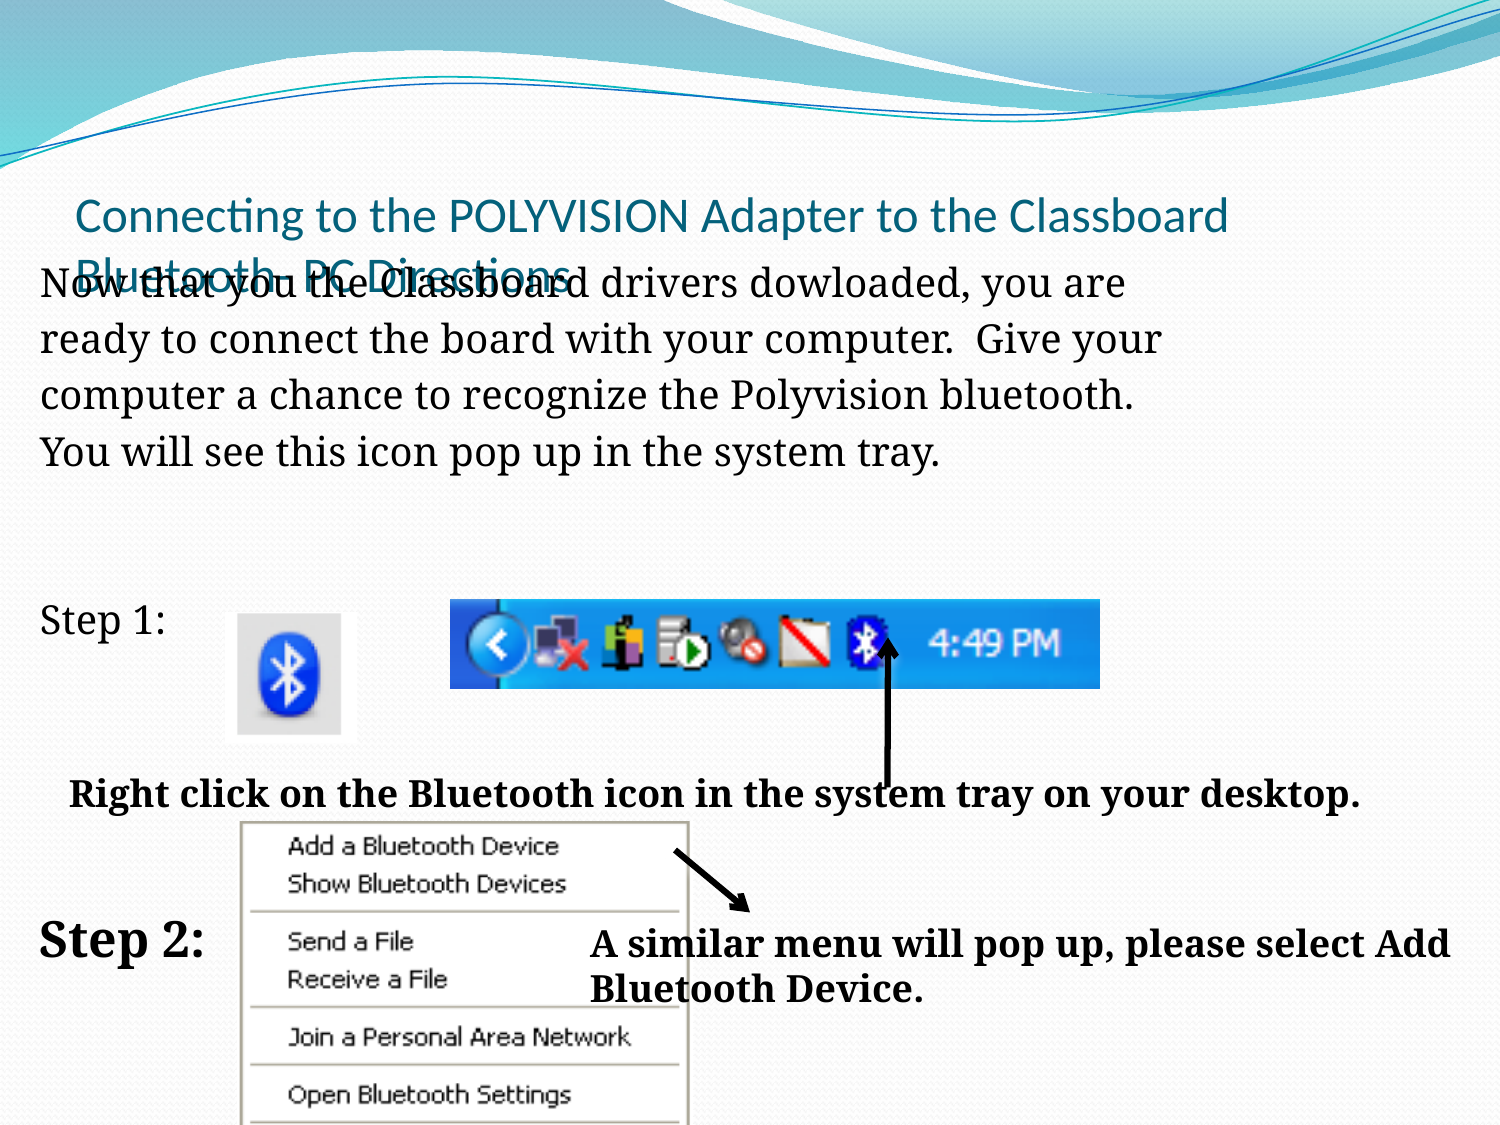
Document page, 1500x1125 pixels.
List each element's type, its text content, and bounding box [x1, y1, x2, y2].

picture [224, 612, 357, 743]
picture [237, 821, 693, 1125]
picture [449, 599, 1101, 689]
text_box A similar menu will pop up, please select Add Bluetooth Device. [701, 912, 1500, 1018]
list Now that you the Classboard drivers dowloaded, you are ready to connect the board with your computer. Give your computer a chance to recognize the Polyvision bluetooth. You will see this icon pop up in the system tray. Step 1: [24, 249, 1500, 650]
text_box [674, 849, 751, 913]
text_box Right click on the Bluetooth icon in the system tray on your desktop. [54, 762, 1377, 823]
title Connecting to the POLYVISION Adapter to the Classboard Bluetooth- PC Directions [75, 115, 1425, 249]
text_box Step 2: [24, 899, 221, 975]
